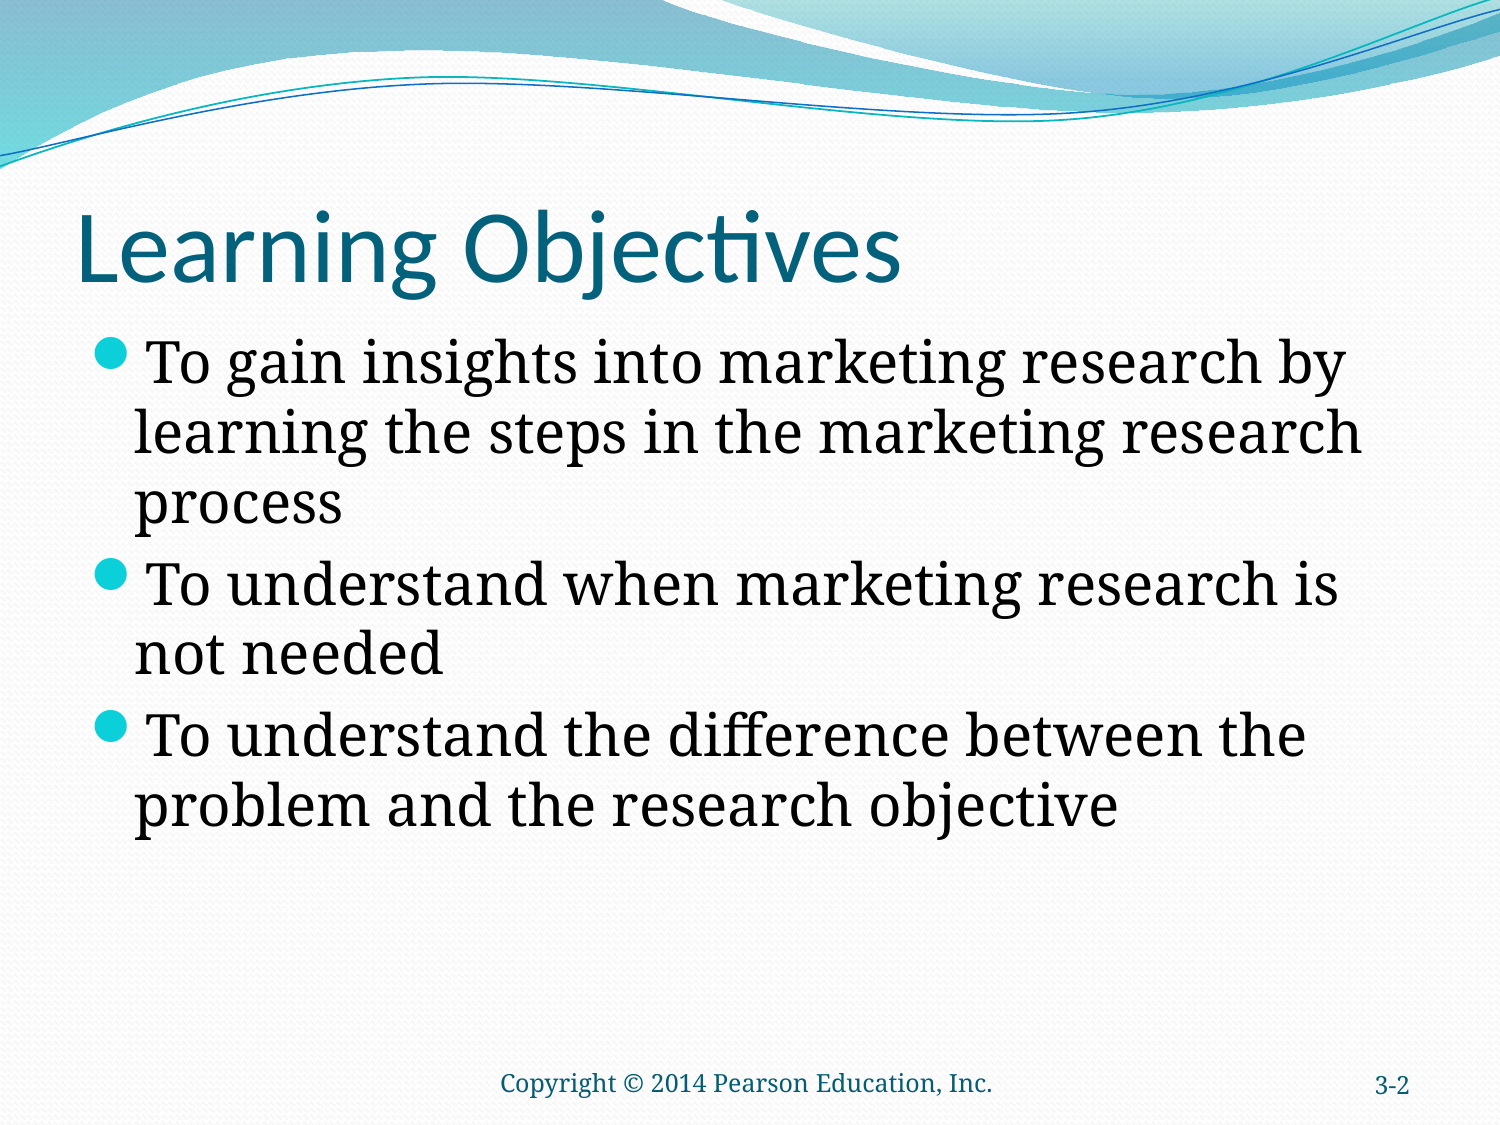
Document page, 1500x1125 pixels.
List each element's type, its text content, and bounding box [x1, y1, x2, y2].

list To gain insights into marketing research by learning the steps in the marketing research process To understand when marketing research is not needed To understand the difference between the problem and the research objective [74, 317, 1426, 1038]
title Learning Objectives [74, 115, 1426, 304]
